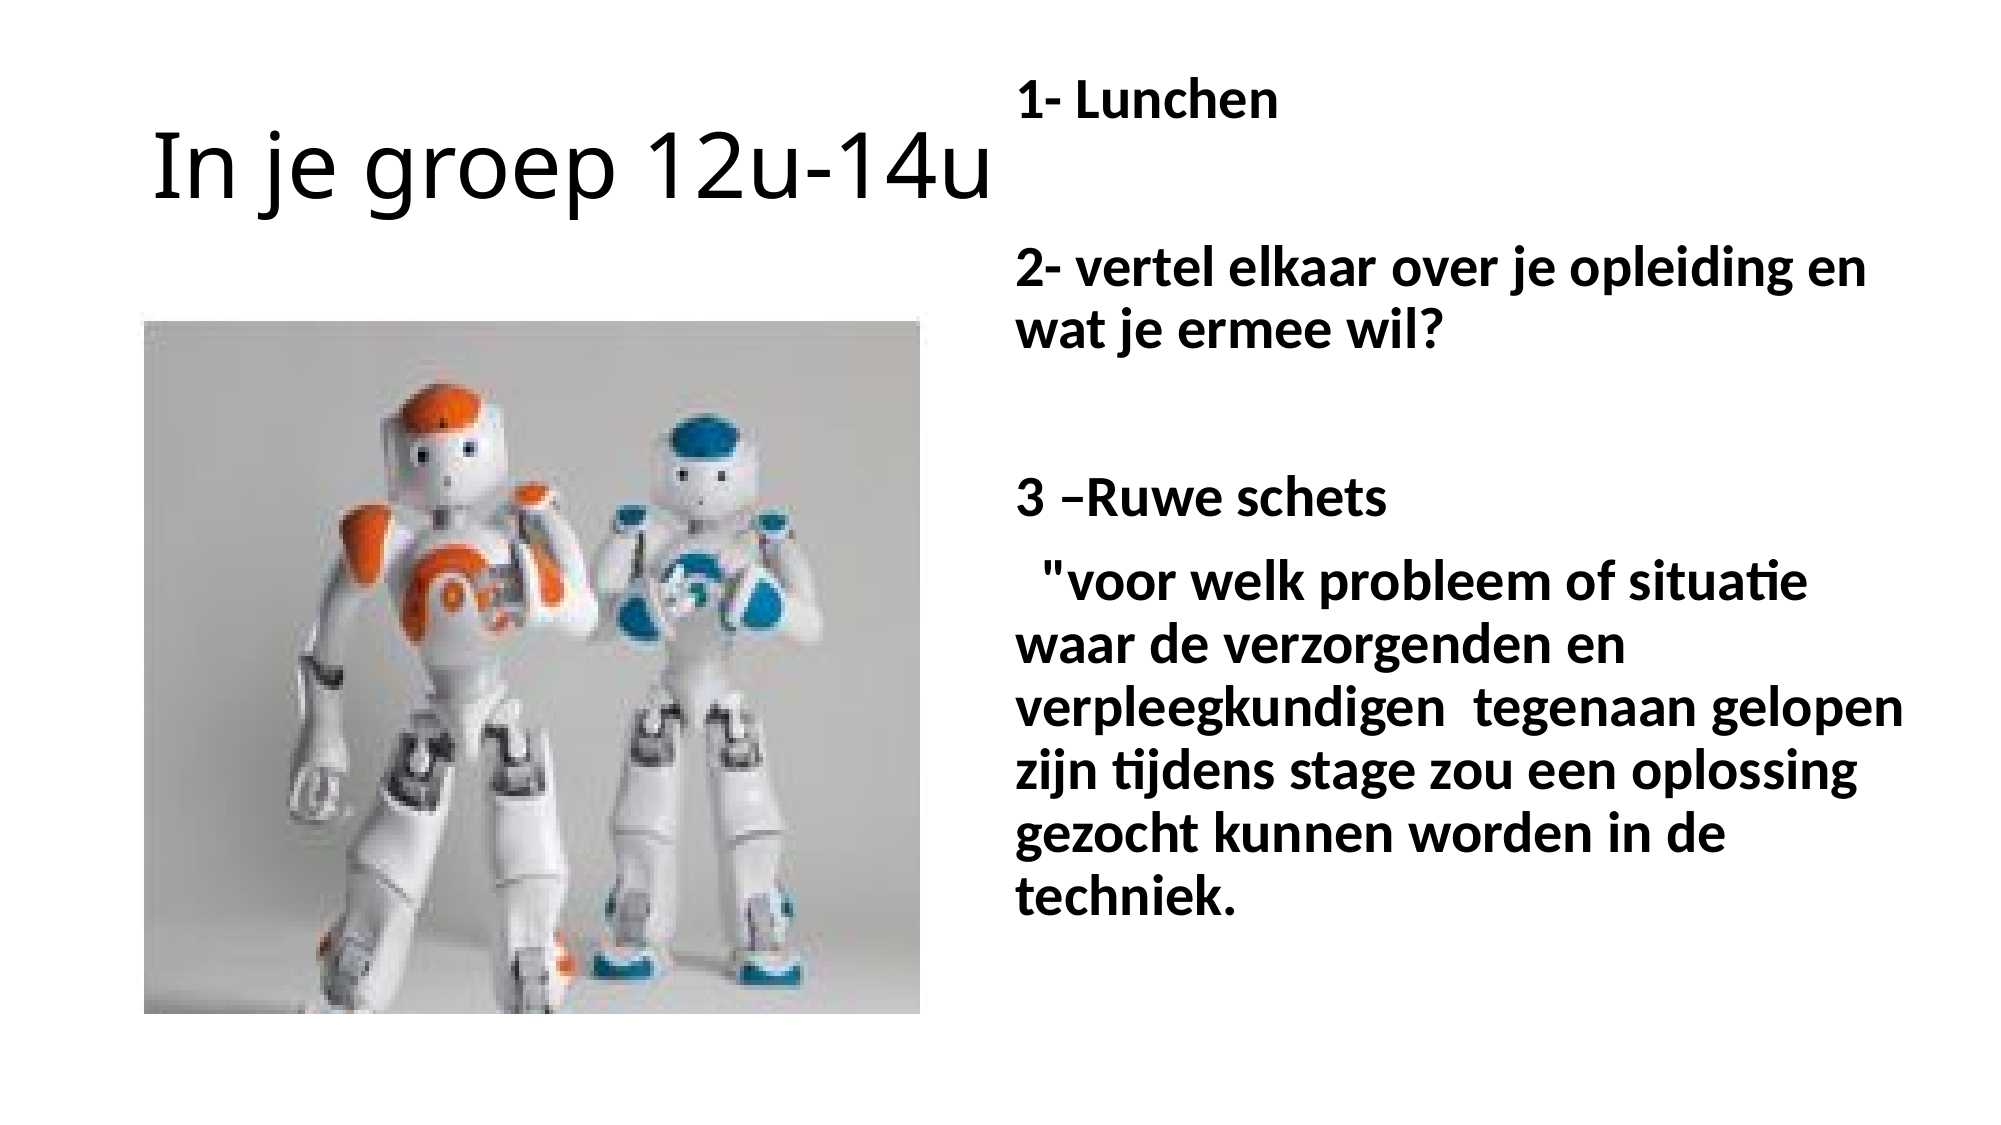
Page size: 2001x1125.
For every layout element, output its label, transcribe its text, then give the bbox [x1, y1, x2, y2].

picture [137, 312, 928, 1014]
list 1- Lunchen 2- vertel elkaar over je opleiding en wat je ermee wil? 3 –Ruwe schets "voor welk probleem of situatie waar de verzorgenden en verpleegkundigen tegenaan gelopen zijn tijdens stage zou een oplossing gezocht kunnen worden in de techniek. [1000, 60, 1948, 1014]
title In je groep 12u-14u [137, 59, 1863, 278]
